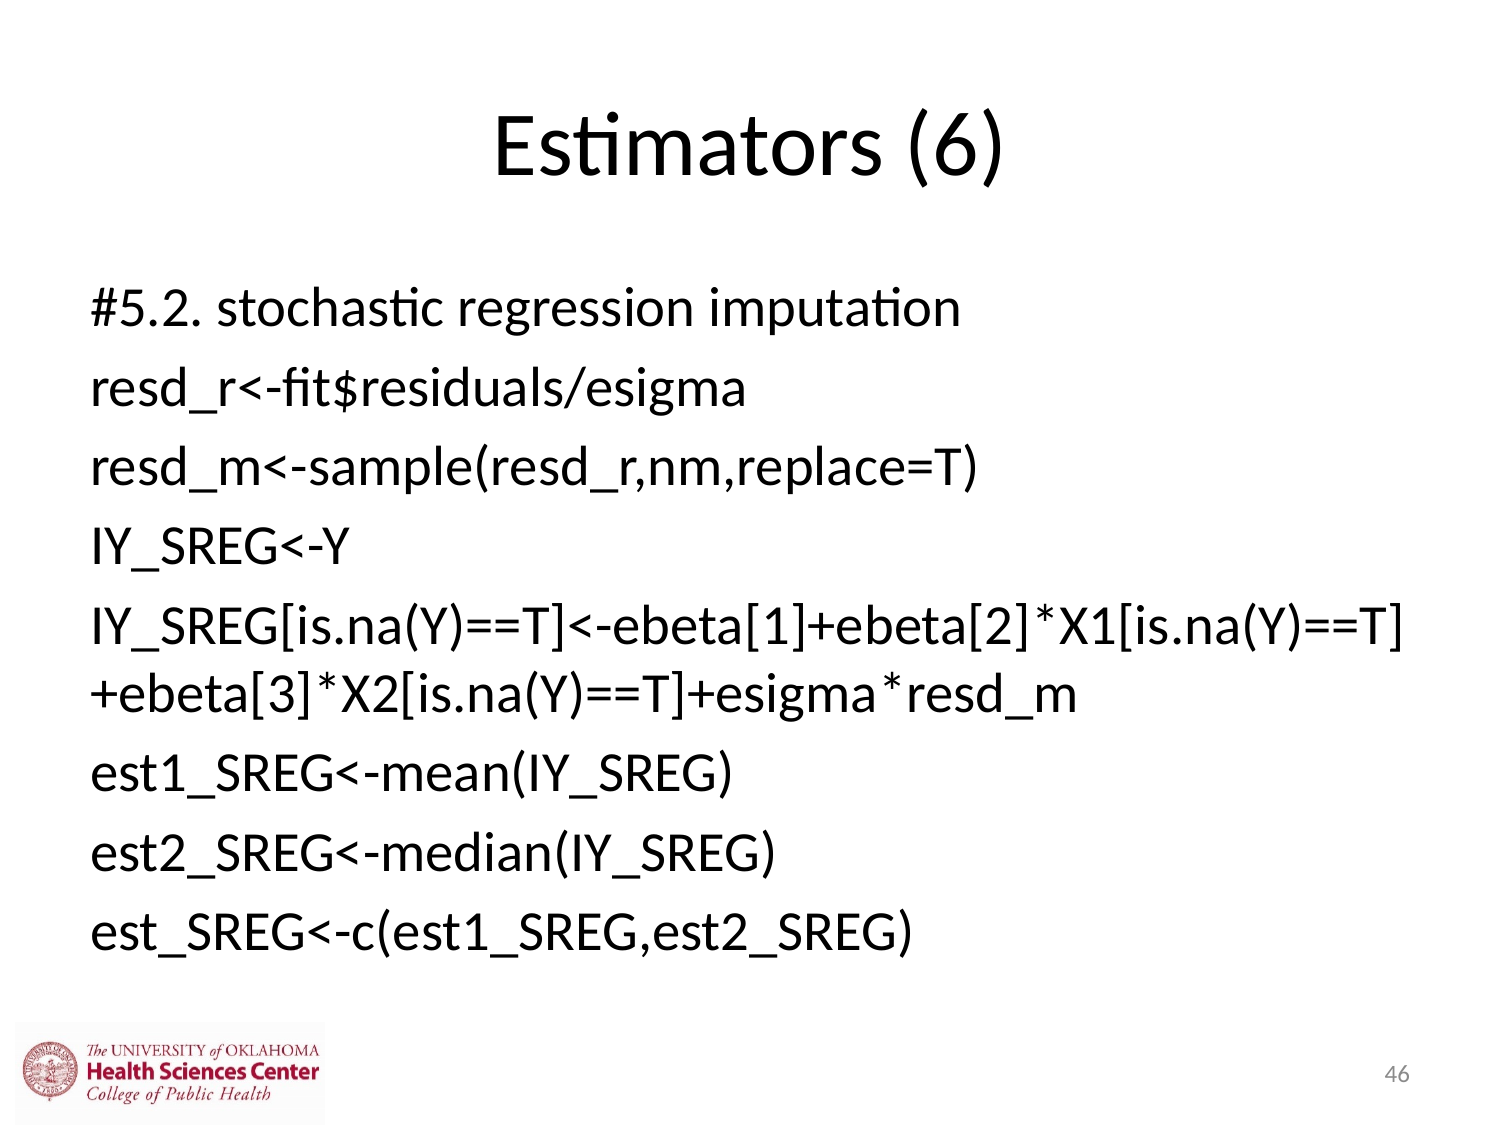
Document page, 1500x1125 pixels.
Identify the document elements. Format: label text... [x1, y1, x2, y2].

picture [15, 1022, 325, 1125]
list #5.2. stochastic regression imputation resd_r<-fit$residuals/esigma resd_m<-sample(resd_r,nm,replace=T) IY_SREG<-Y IY_SREG[is.na(Y)==T]<-ebeta[1]+ebeta[2]*X1[is.na(Y)==T]+ebeta[3]*X2[is.na(Y)==T]+esigma*resd_m est1_SREG<-mean(IY_SREG) est2_SREG<-median(IY_SREG) est_SREG<-c(est1_SREG,est2_SREG) [75, 262, 1425, 1005]
title Estimators (6) [75, 45, 1425, 233]
slide_number 46 [1074, 1042, 1425, 1103]
